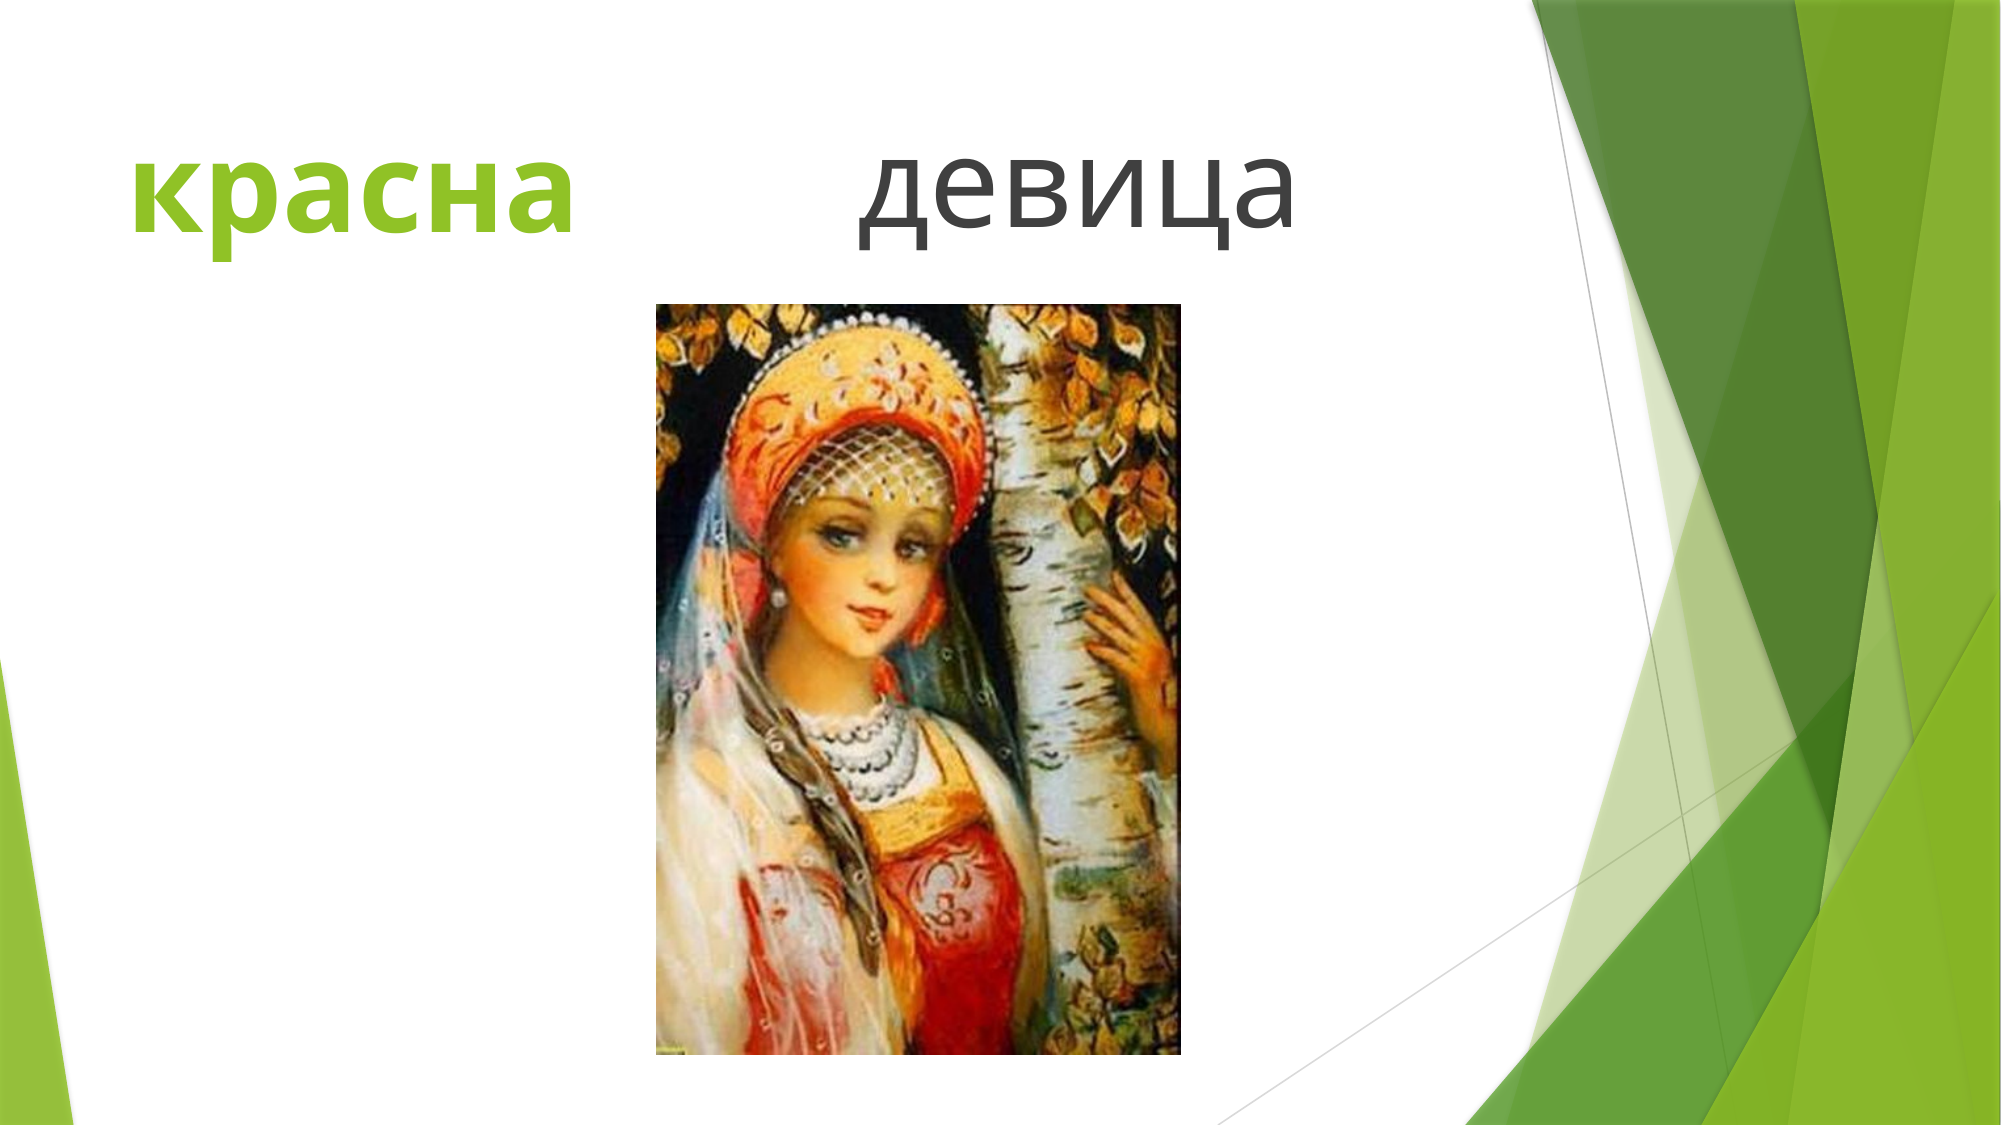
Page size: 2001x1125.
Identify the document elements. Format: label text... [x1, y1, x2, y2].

picture [655, 303, 1181, 1056]
list девица [842, 94, 1814, 897]
title красна [111, 99, 842, 317]
